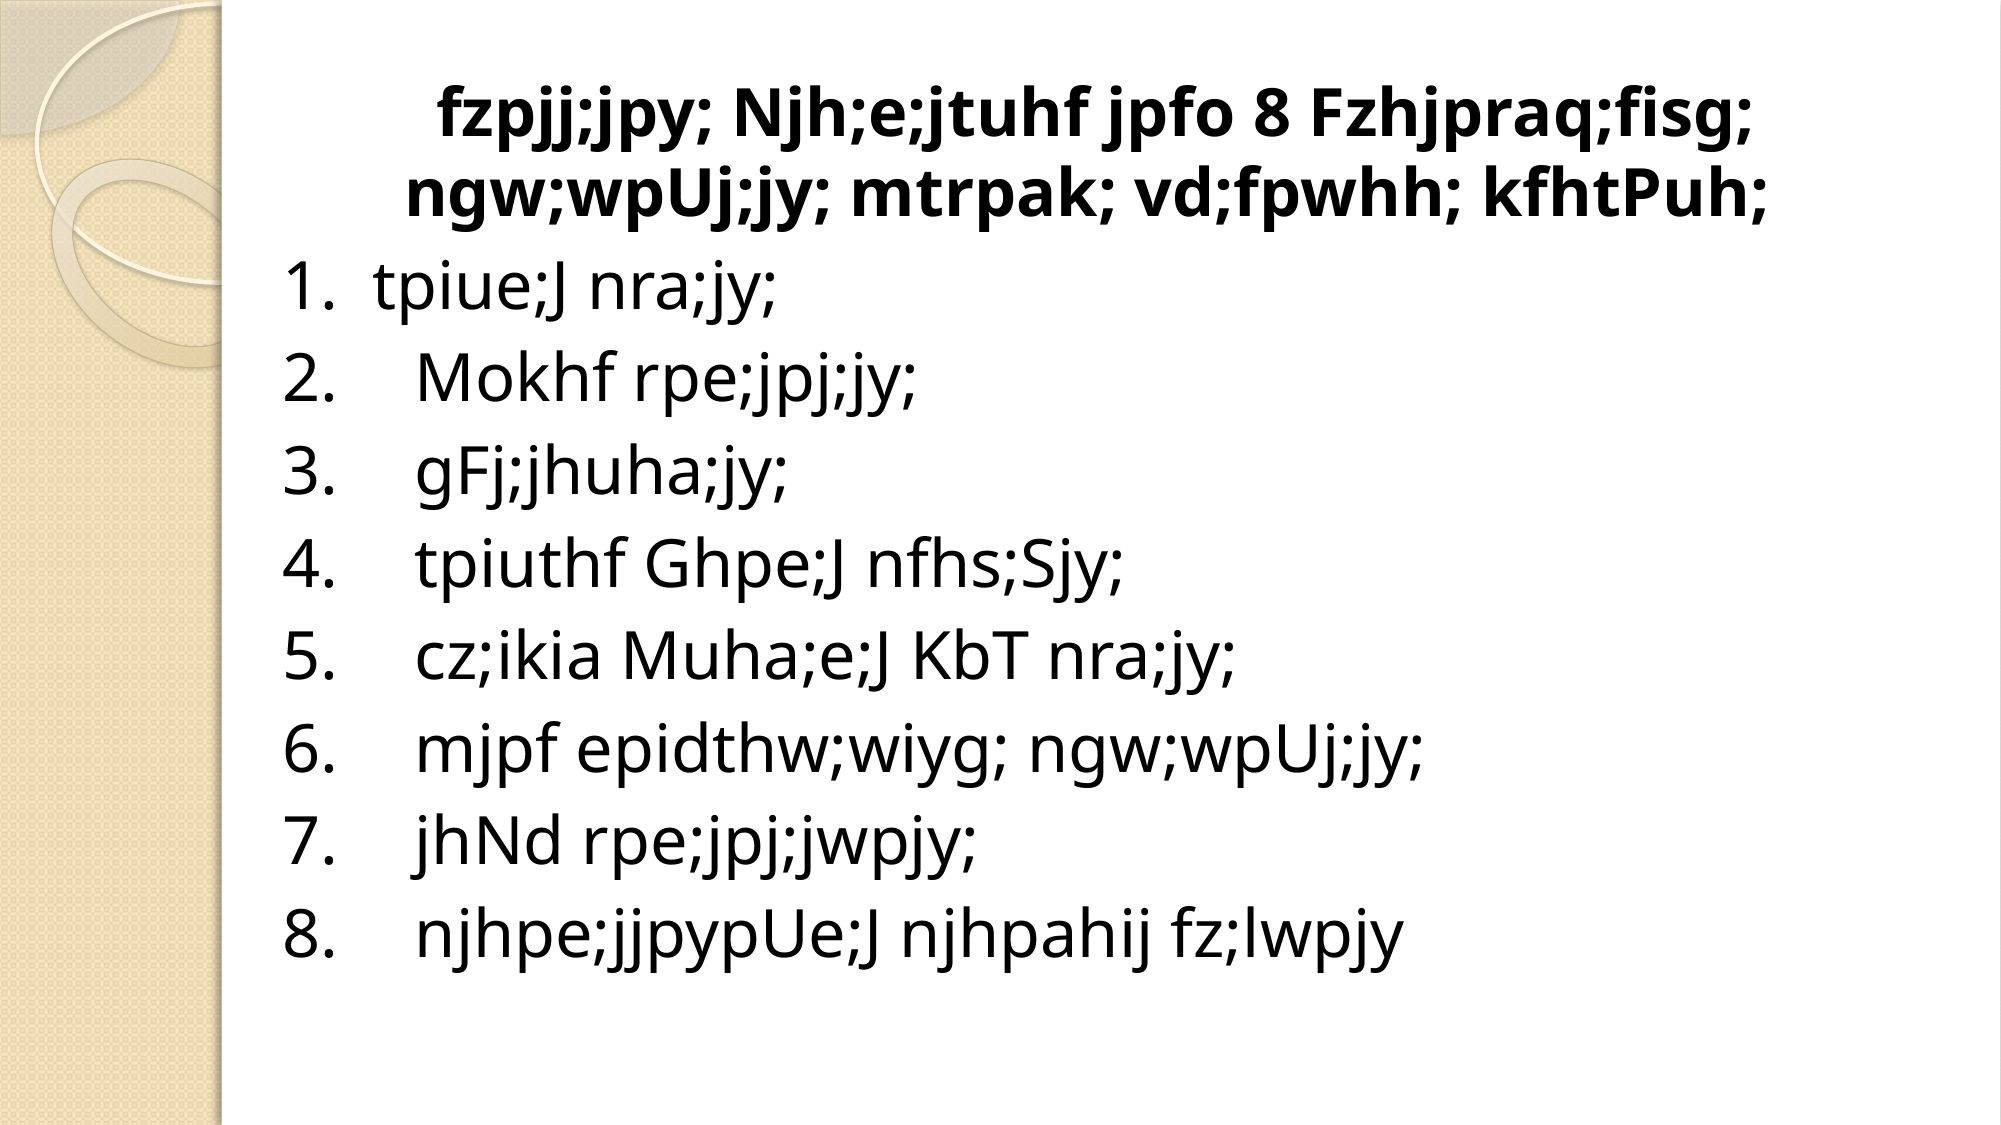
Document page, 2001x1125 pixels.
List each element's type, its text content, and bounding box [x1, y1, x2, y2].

list fzpjj;jpy; Njh;e;jtuhf jpfo 8 Fzhjpraq;fisg; ngw;wpUj;jy; mtrpak; vd;fpwhh; kfhtPuh; 1. tpiue;J nra;jy; 2. Mokhf rpe;jpj;jy; 3. gFj;jhuha;jy; 4. tpiuthf Ghpe;J nfhs;Sjy; 5. cz;ikia Muha;e;J KbT nra;jy; 6. mjpf epidthw;wiyg; ngw;wpUj;jy; 7. jhNd rpe;jpj;jwpjy; 8. njhpe;jjpypUe;J njhpahij fz;lwpjy [249, 62, 1925, 1088]
